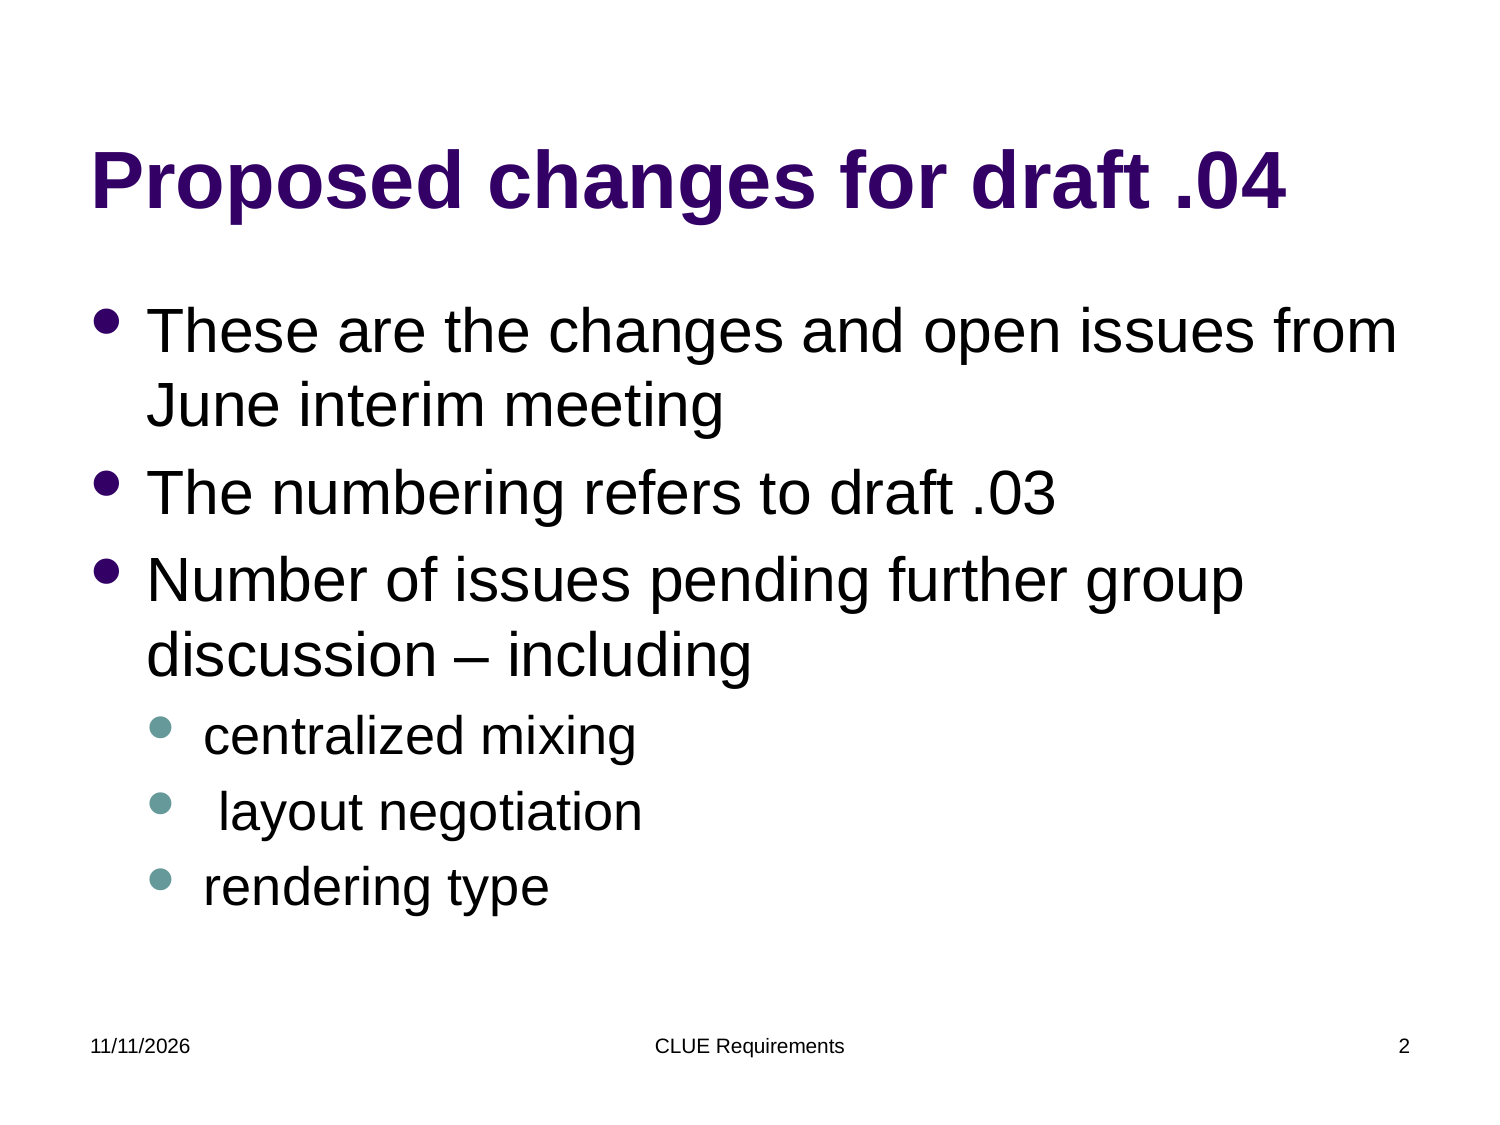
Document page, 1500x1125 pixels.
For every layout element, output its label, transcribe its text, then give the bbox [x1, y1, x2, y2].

slide_number 2 [1074, 1024, 1426, 1101]
list These are the changes and open issues from June interim meeting The numbering refers to draft .03 Number of issues pending further group discussion – including centralized mixing layout negotiation rendering type [74, 281, 1426, 1006]
footer CLUE Requirements [512, 1024, 988, 1101]
title Proposed changes for draft .04 [74, 19, 1426, 233]
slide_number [74, 1024, 426, 1101]
